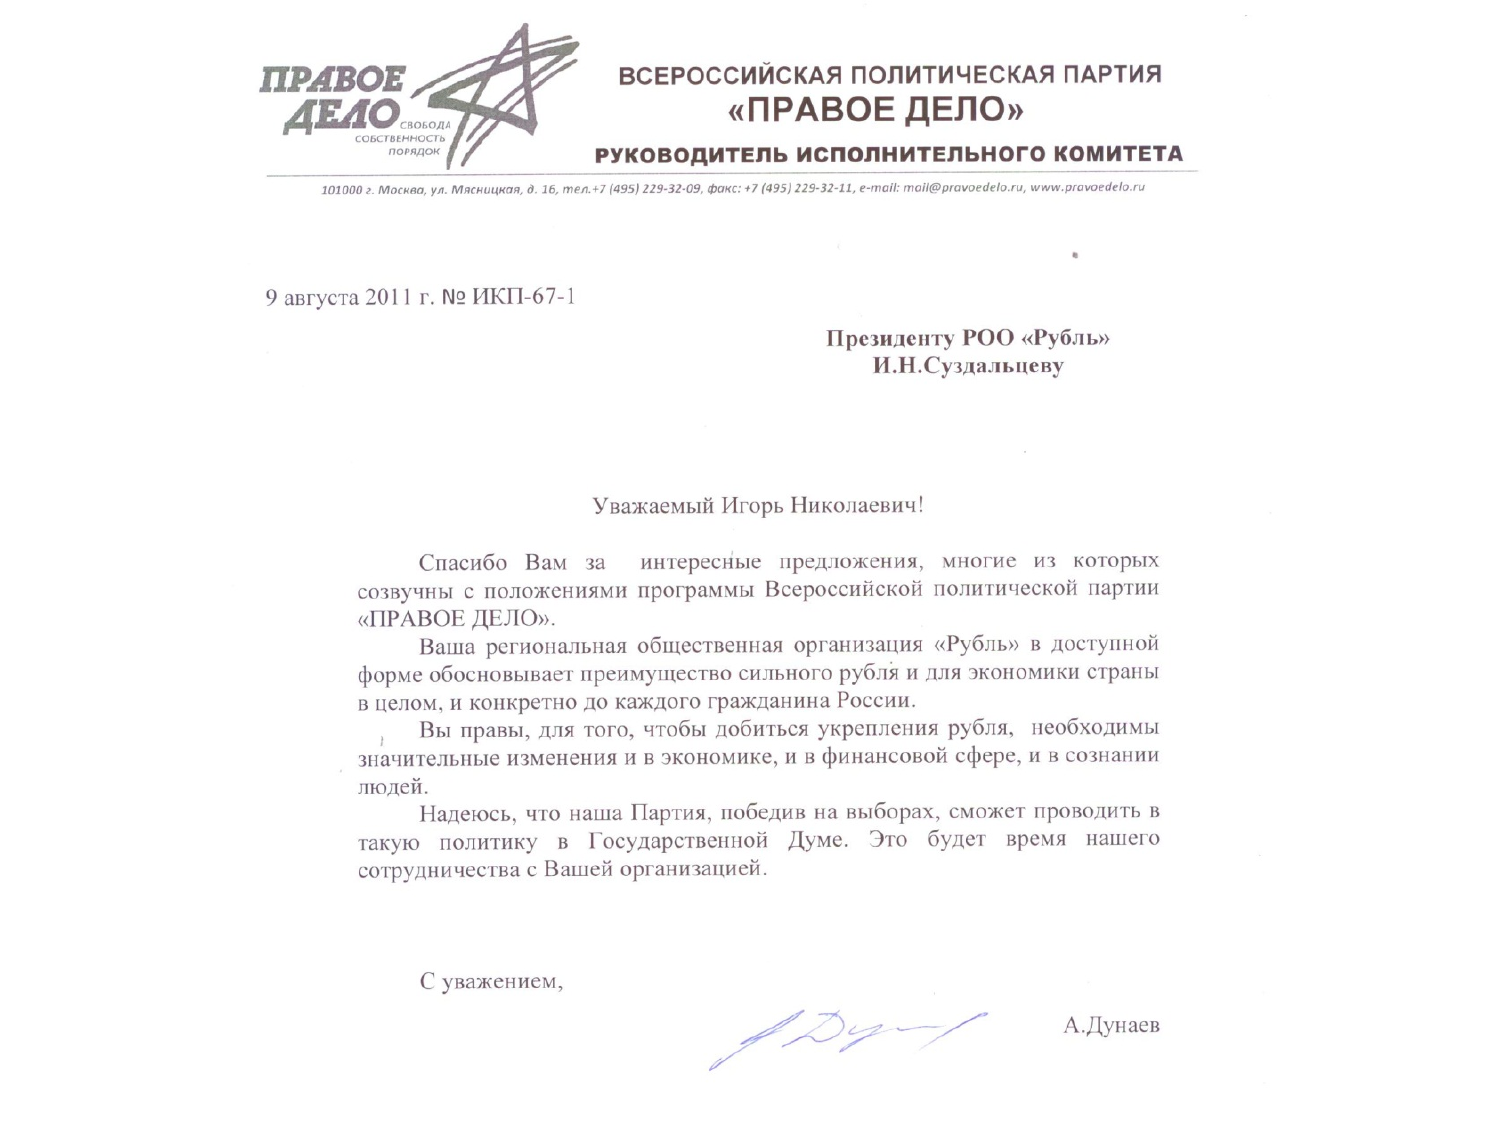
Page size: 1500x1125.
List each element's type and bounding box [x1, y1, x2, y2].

picture [229, 0, 1294, 1125]
